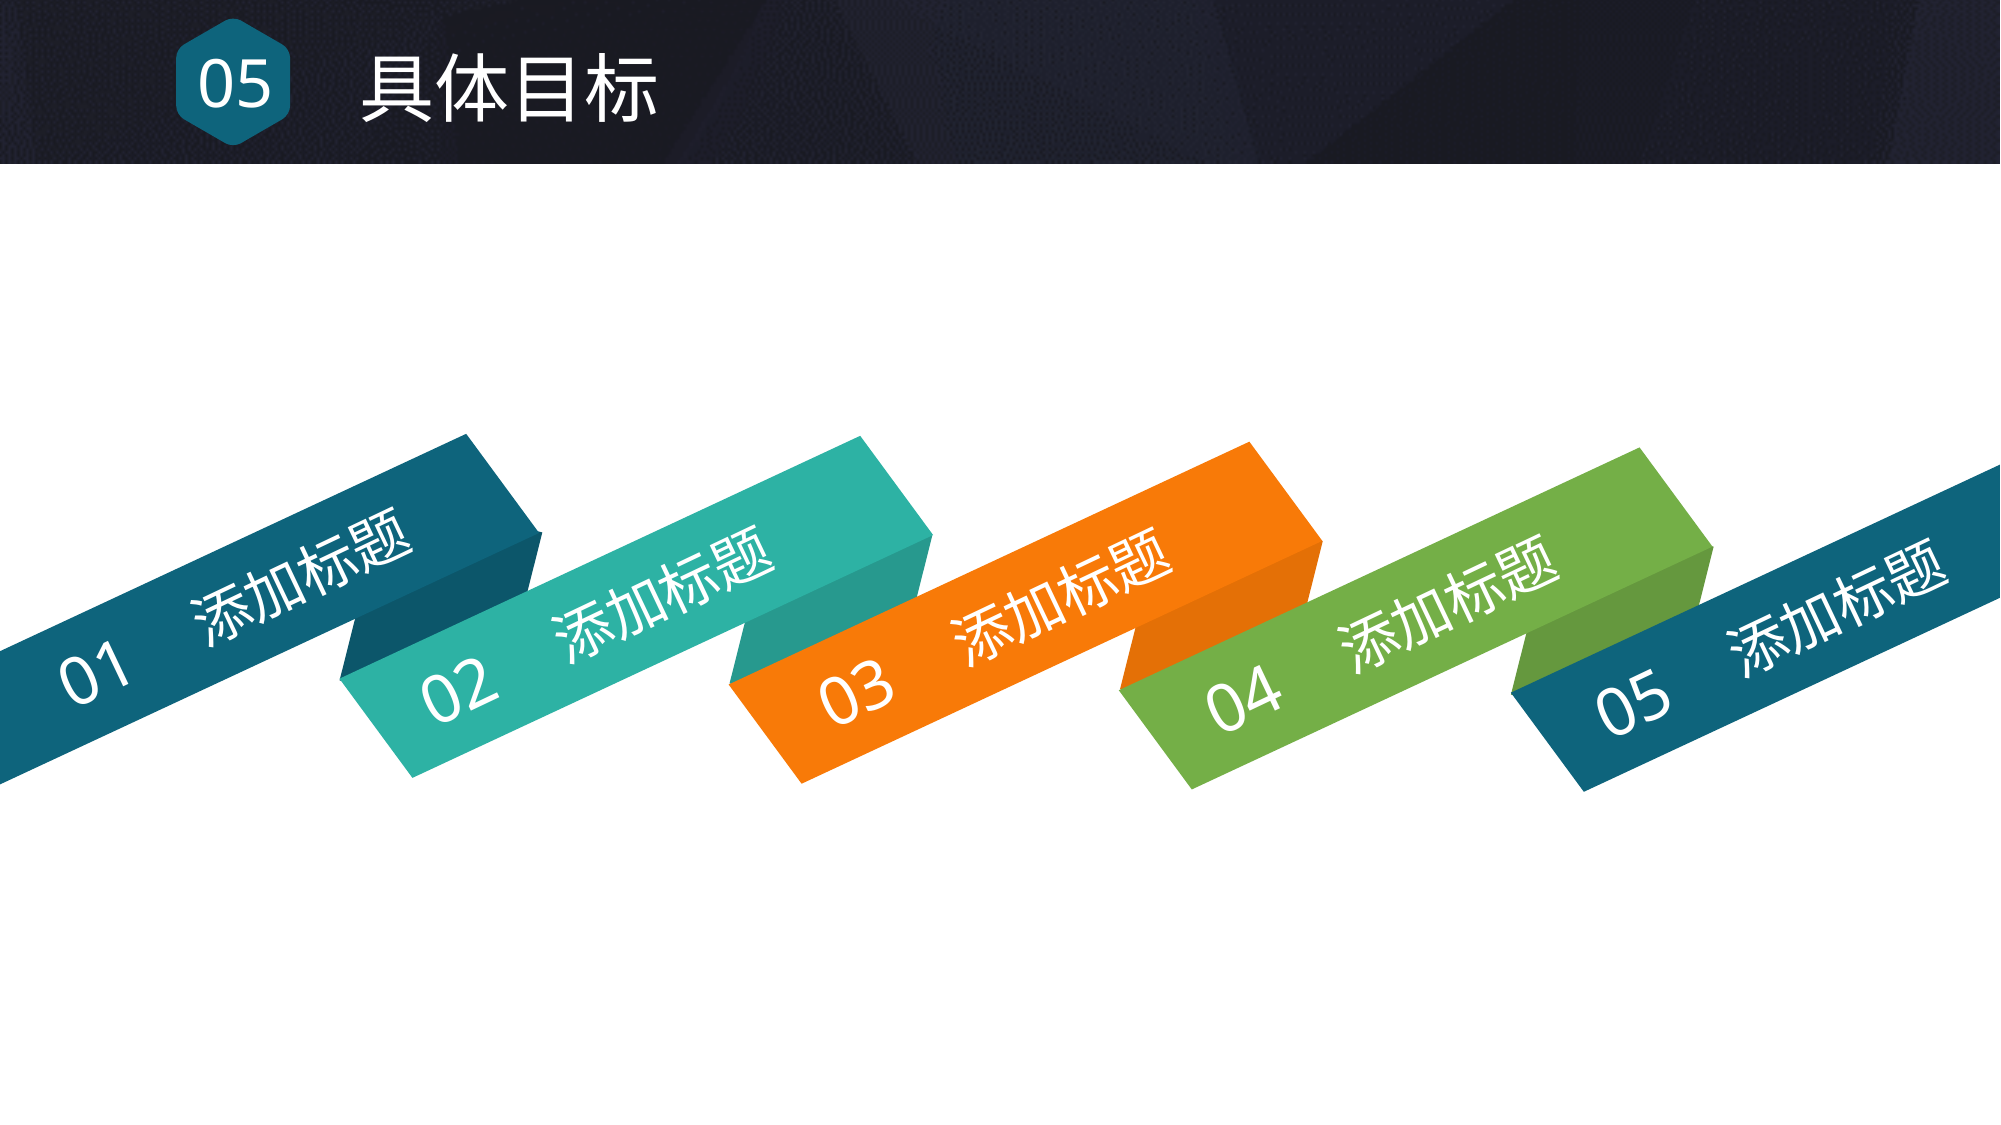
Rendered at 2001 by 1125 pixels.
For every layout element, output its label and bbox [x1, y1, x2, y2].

text_box [1116, 557, 1715, 746]
text_box [912, 536, 934, 546]
text_box [336, 546, 936, 737]
text_box [1693, 545, 1715, 557]
picture [0, 0, 2000, 164]
text_box [0, 530, 542, 719]
text_box [726, 550, 1325, 739]
text_box [1305, 539, 1325, 550]
text_box [1510, 561, 2000, 750]
